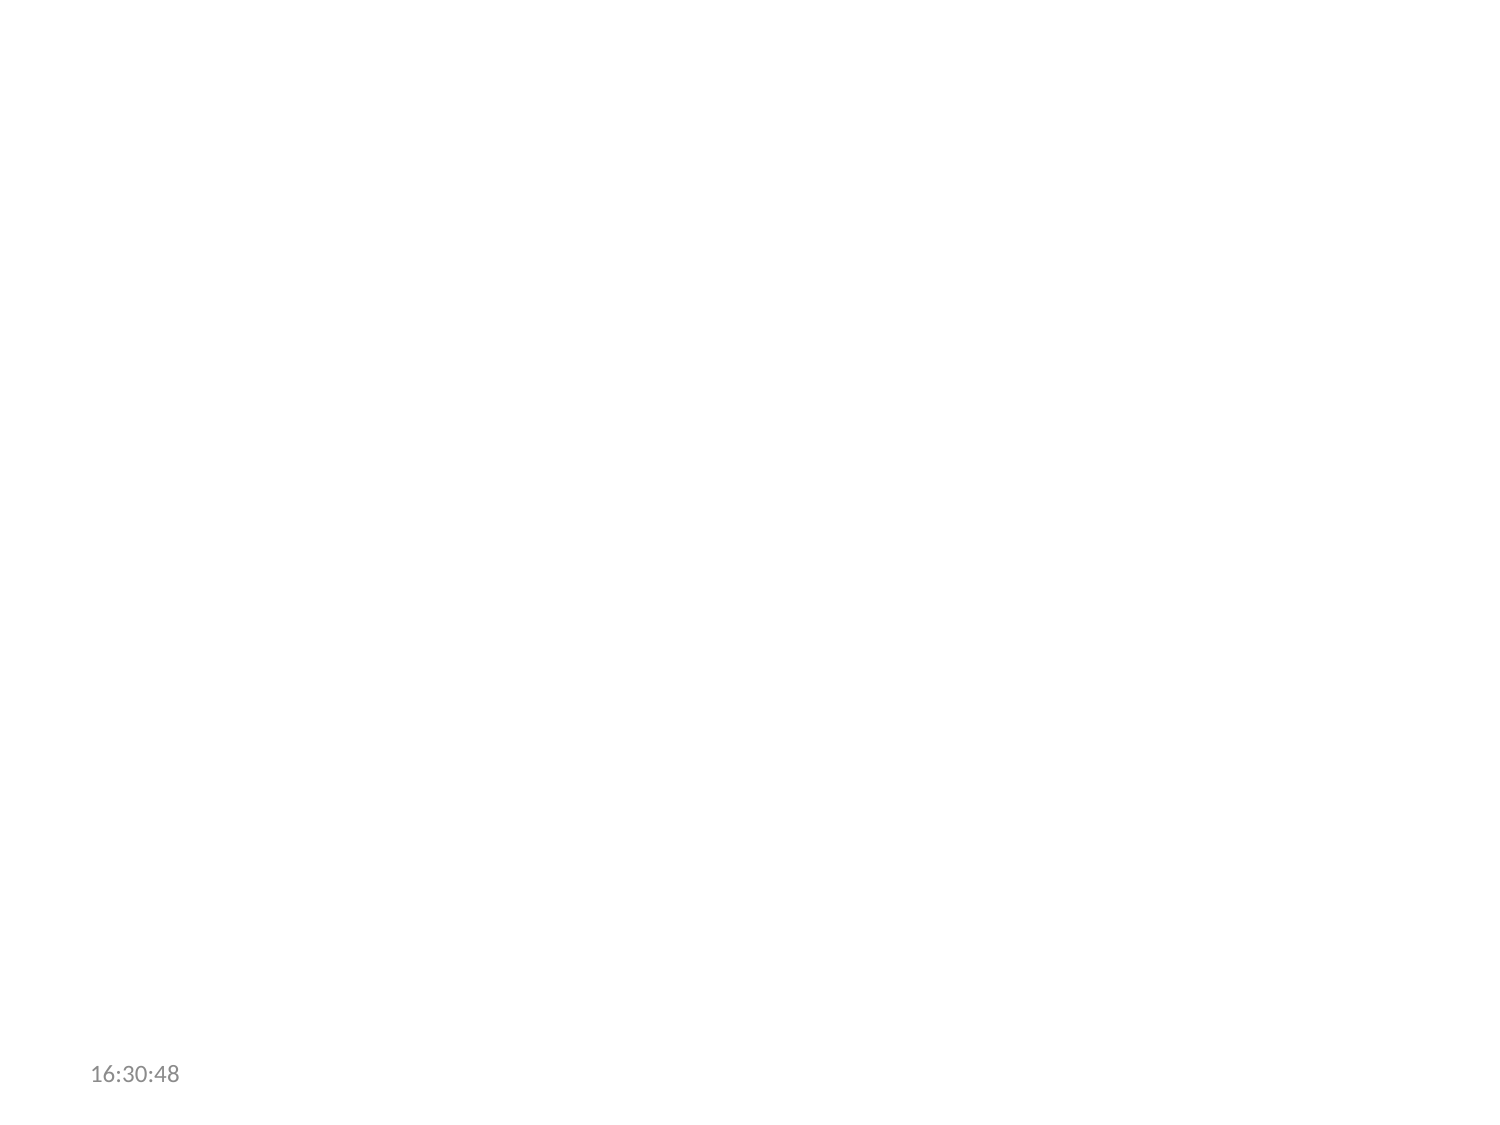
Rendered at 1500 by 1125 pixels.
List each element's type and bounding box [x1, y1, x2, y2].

slide_number [75, 1042, 425, 1103]
